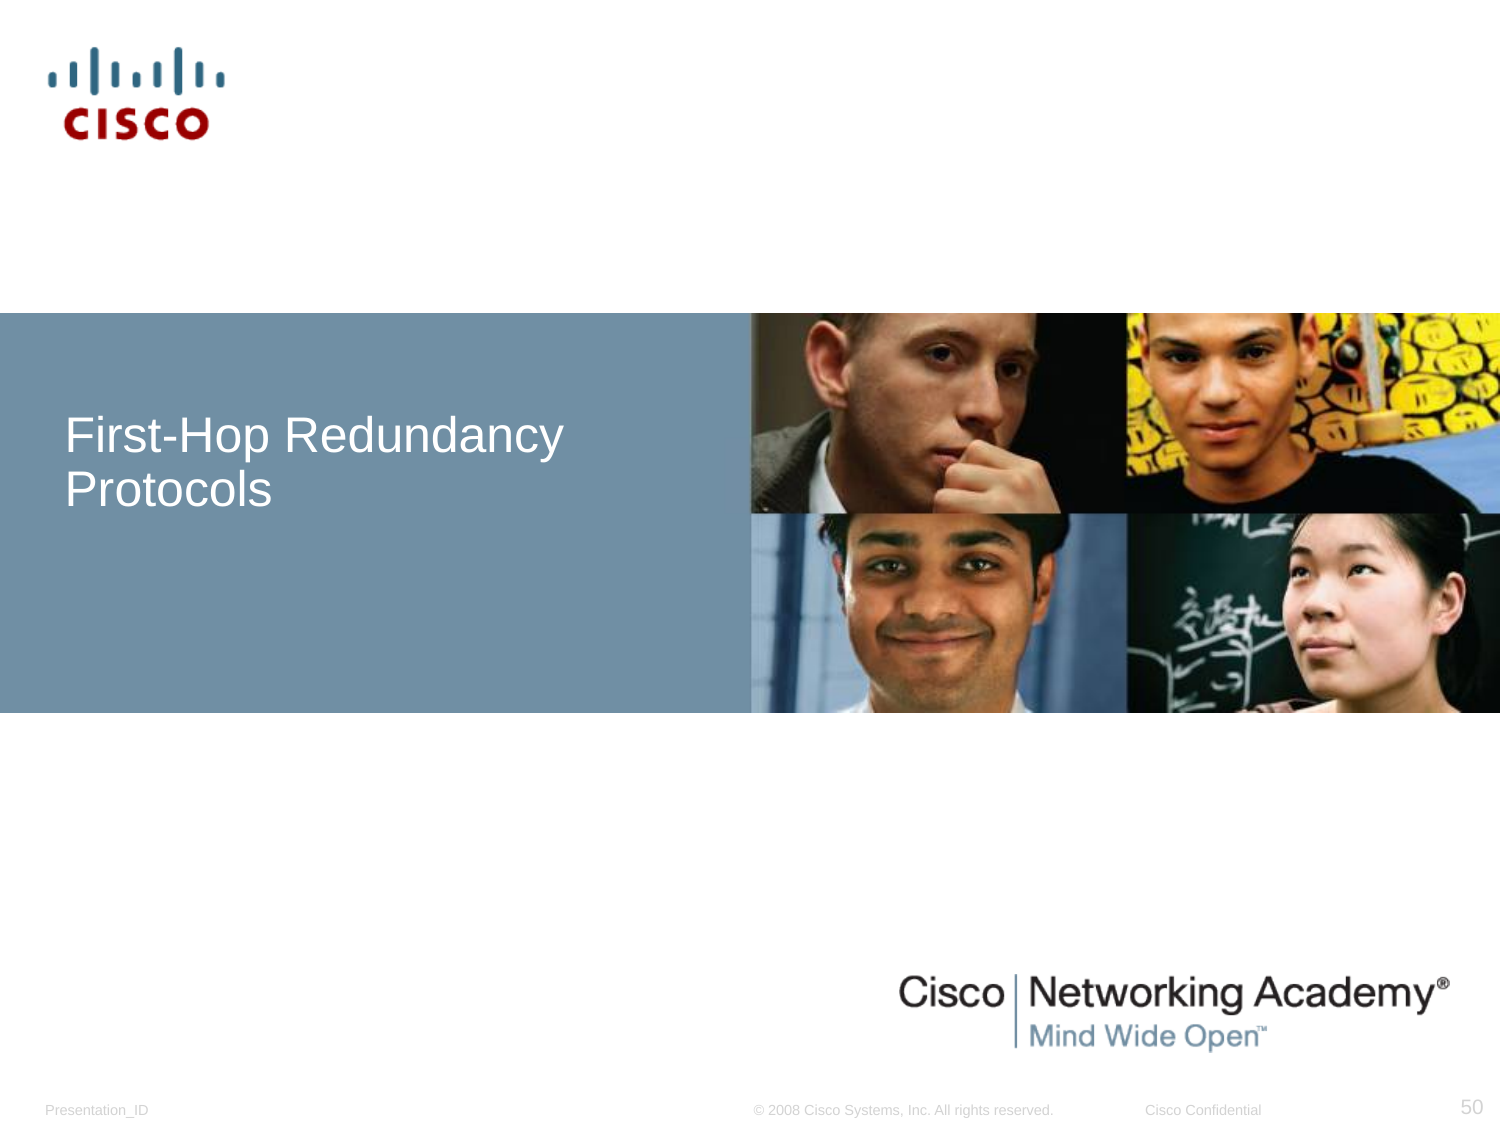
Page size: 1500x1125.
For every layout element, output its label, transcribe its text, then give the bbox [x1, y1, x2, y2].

picture [40, 19, 233, 168]
picture [899, 974, 1450, 1053]
title First-Hop Redundancy Protocols [50, 371, 684, 615]
picture [0, 313, 1500, 713]
